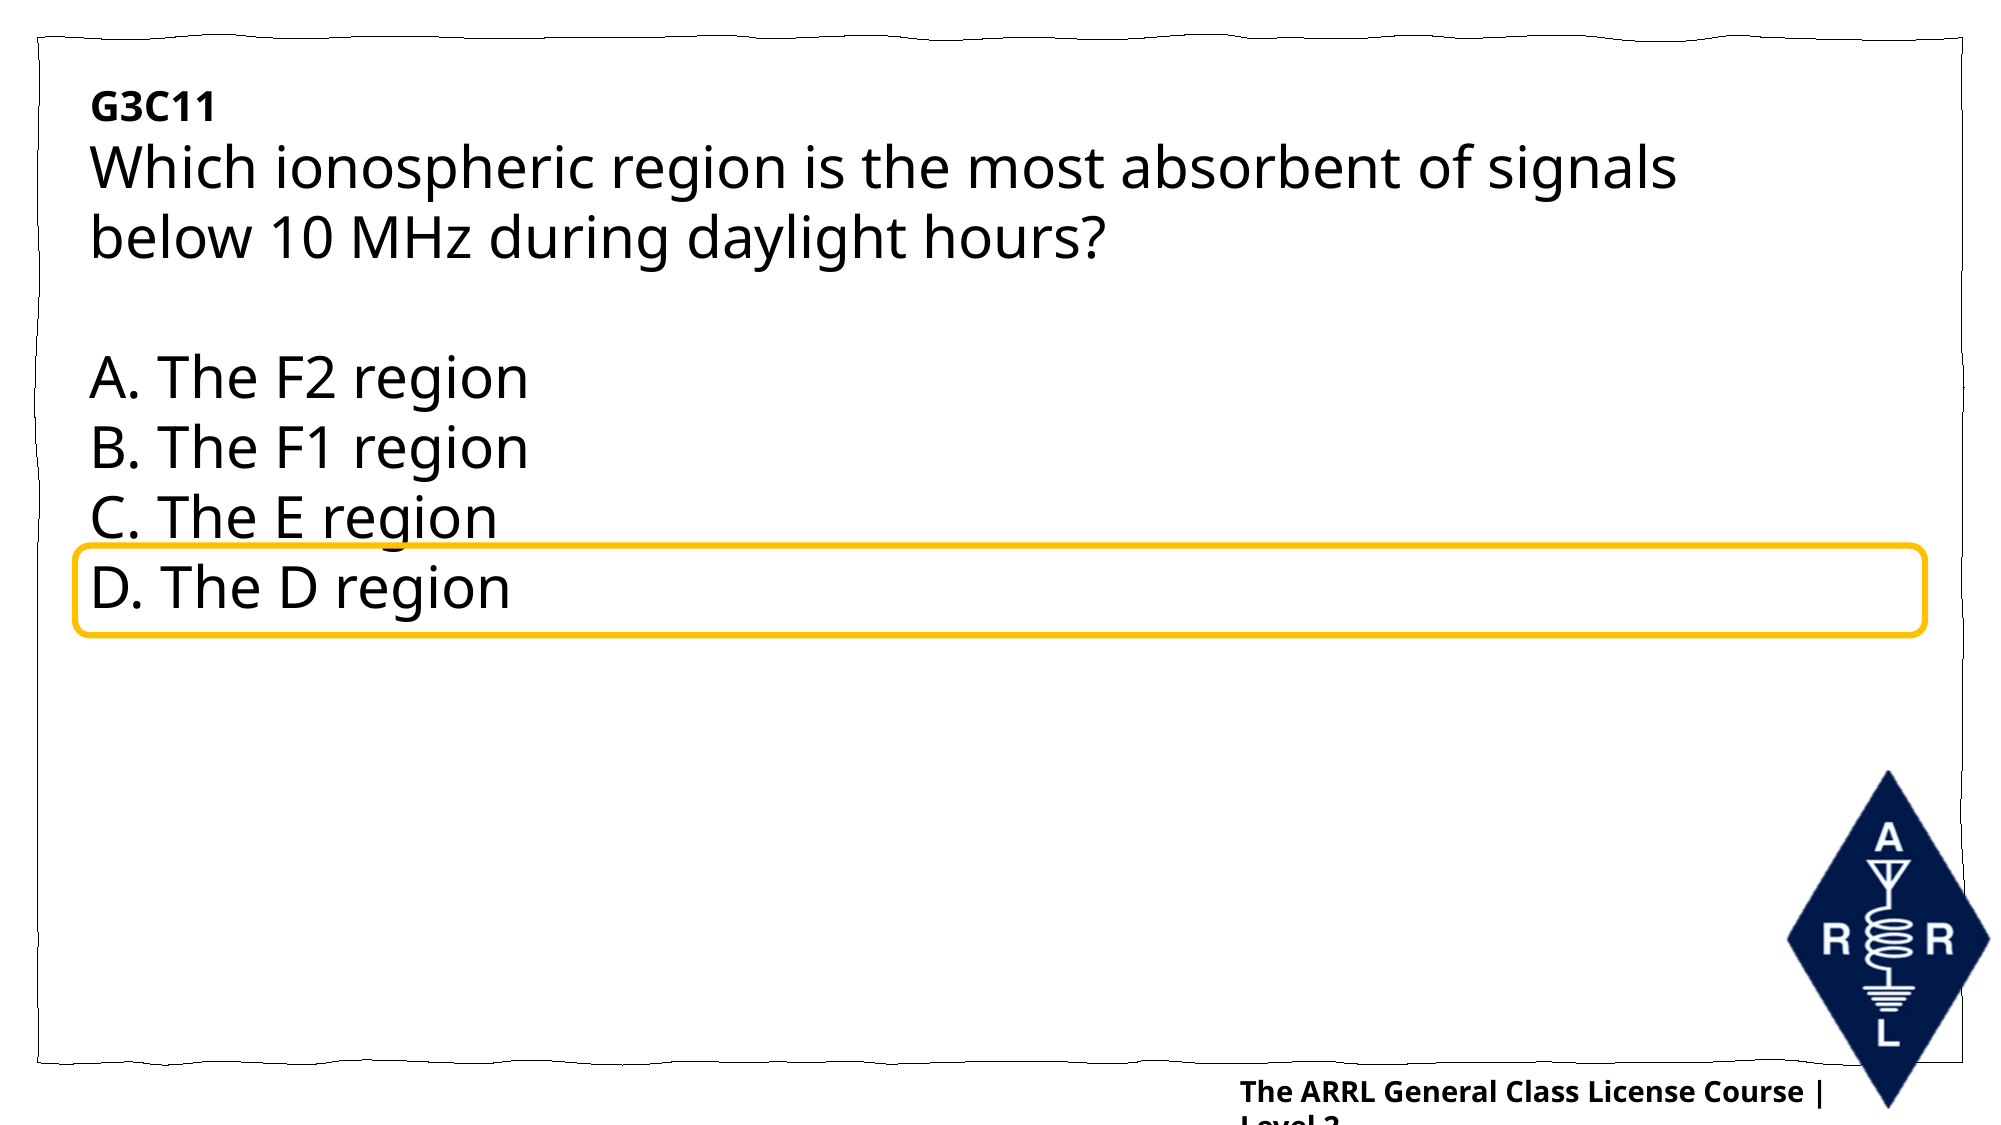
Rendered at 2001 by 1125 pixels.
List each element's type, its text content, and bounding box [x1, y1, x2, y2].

text_box [73, 544, 1927, 637]
text_box G3C11 Which ionospheric region is the most absorbent of signals below 10 MHz during daylight hours? A. The F2 region B. The F1 region C. The E region D. The D region [75, 72, 1850, 552]
picture [1773, 752, 1999, 1125]
